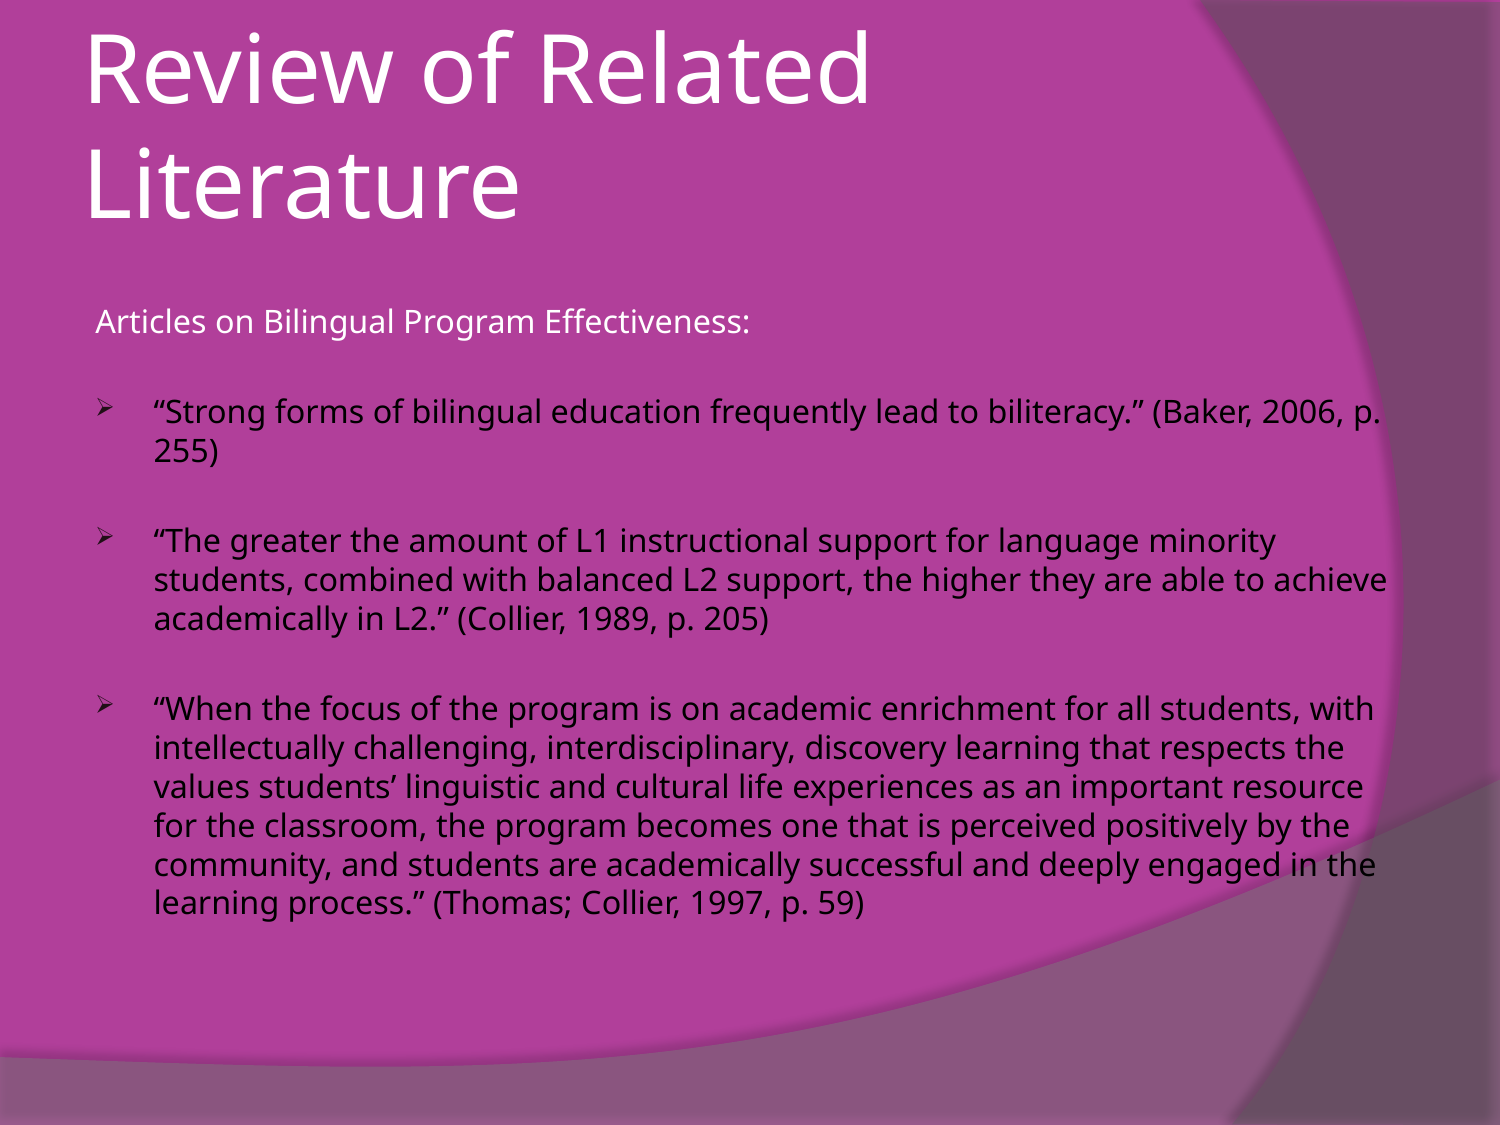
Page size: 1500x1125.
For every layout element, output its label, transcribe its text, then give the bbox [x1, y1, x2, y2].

title Review of Related Literature [75, 45, 1300, 200]
list Articles on Bilingual Program Effectiveness: “Strong forms of bilingual education frequently lead to biliteracy.” (Baker, 2006, p. 255) “The greater the amount of L1 instructional support for language minority students, combined with balanced L2 support, the higher they are able to achieve academically in L2.” (Collier, 1989, p. 205) “When the focus of the program is on academic enrichment for all students, with intellectually challenging, interdisciplinary, discovery learning that respects the values students’ linguistic and cultural life experiences as an important resource for the classroom, the program becomes one that is perceived positively by the community, and students are academically successful and deeply engaged in the learning process.” (Thomas; Collier, 1997, p. 59) [75, 249, 1413, 975]
